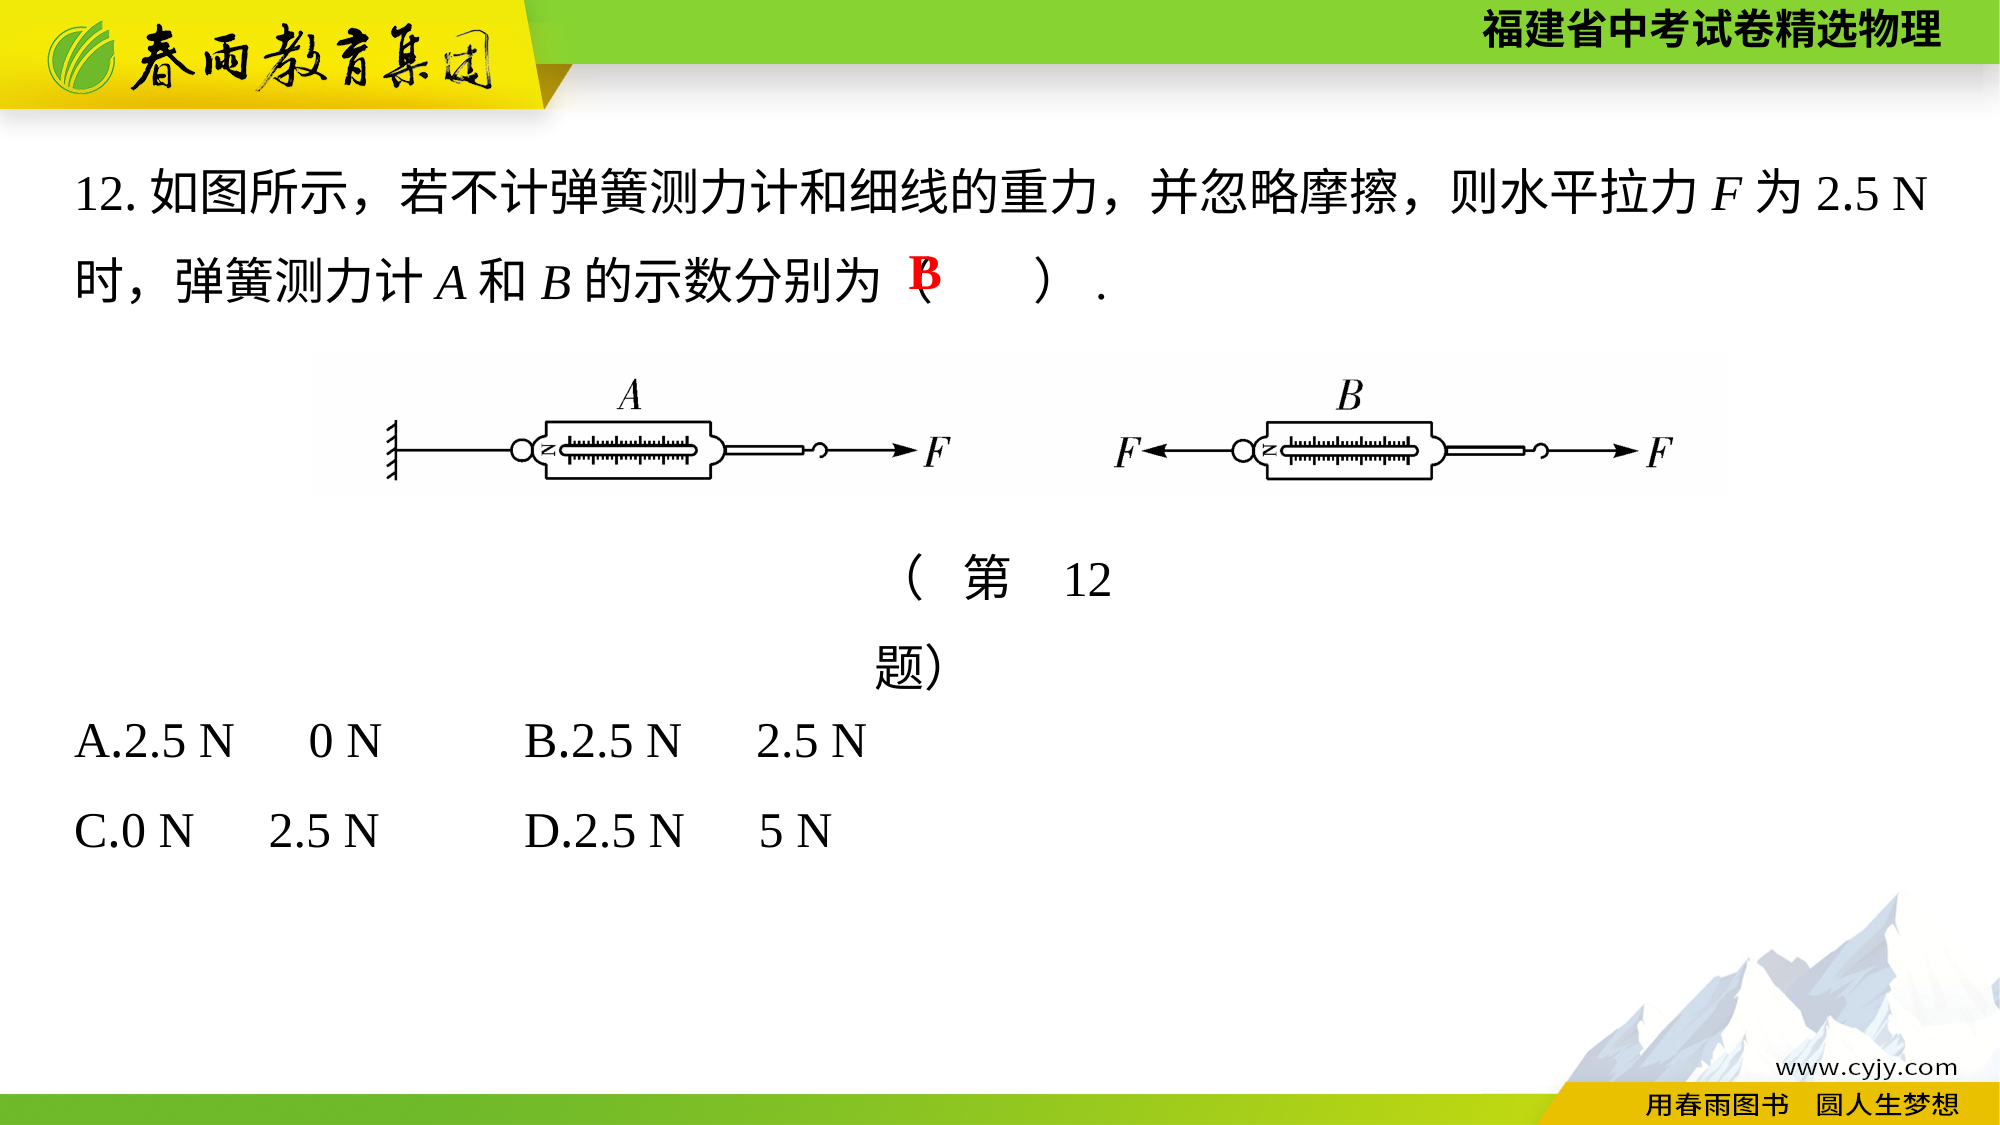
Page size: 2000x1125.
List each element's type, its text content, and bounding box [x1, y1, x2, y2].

list 12.如图所示，若不计弹簧测力计和细线的重力，并忽略摩擦，则水平拉力F为2.5 N时，弹簧测力计A和B的示数分别为（ ）. A.2.5 N 0 N B.2.5 N 2.5 N C.0 N 2.5 N D.2.5 N 5 N [59, 122, 1944, 873]
picture [0, 0, 2000, 1125]
text_box （第12题） [859, 510, 1140, 615]
text_box B [894, 231, 957, 307]
